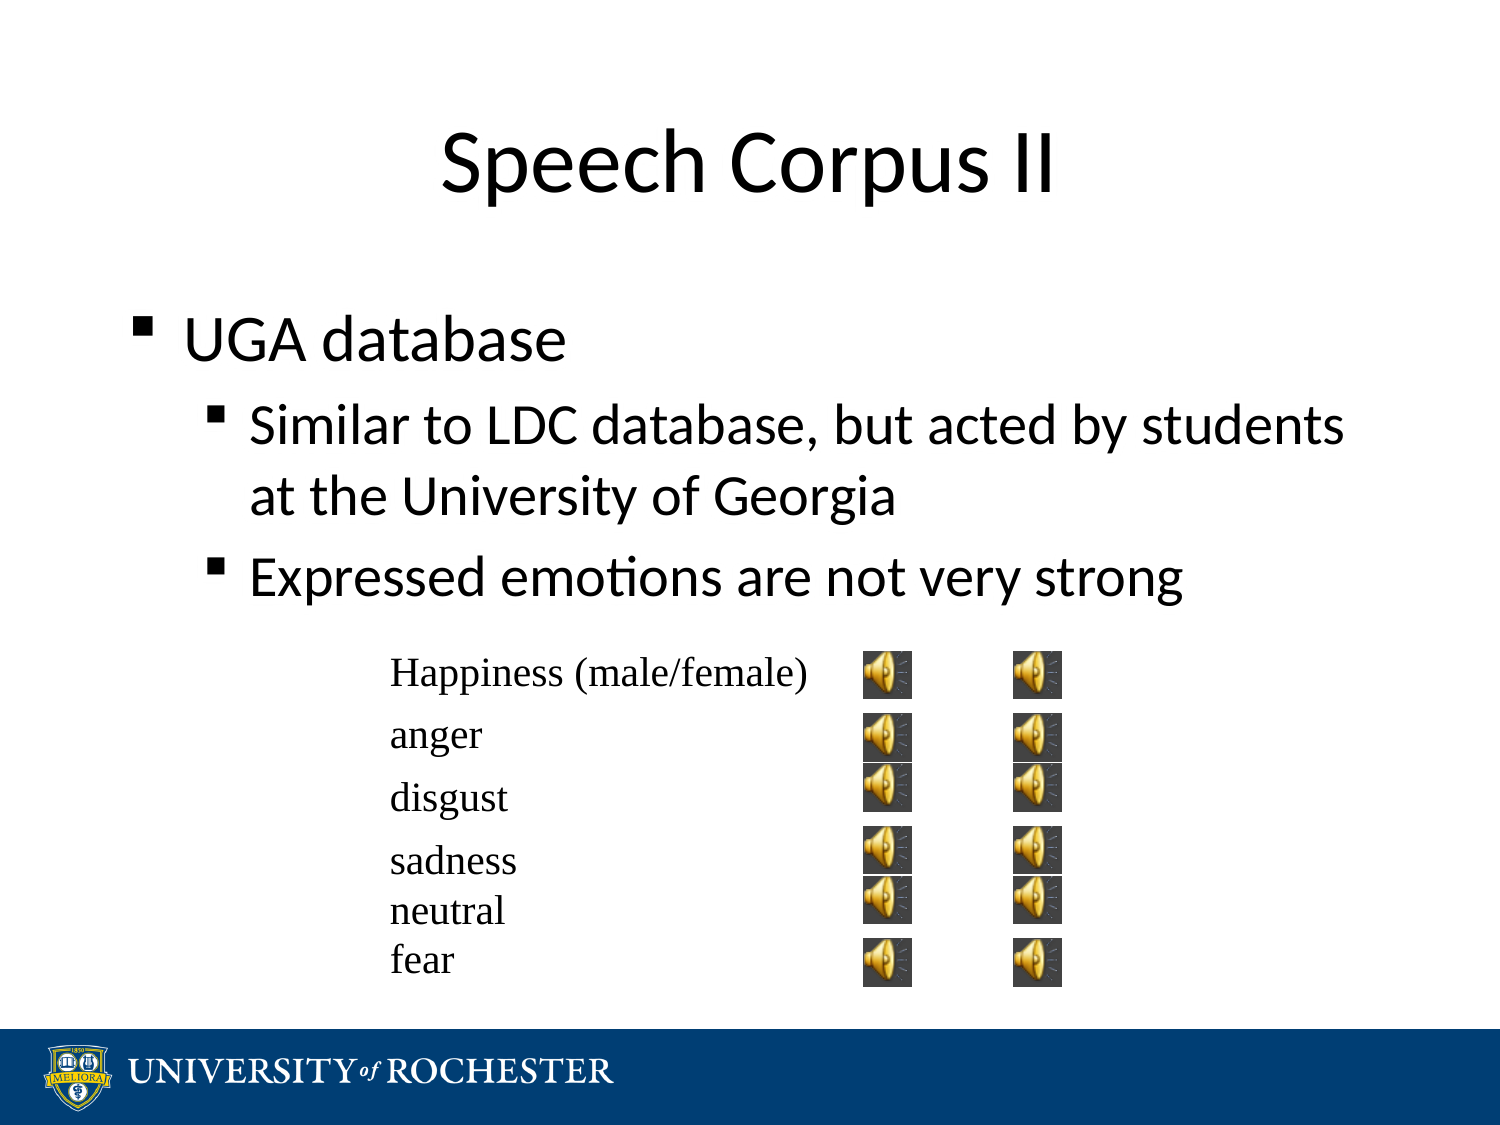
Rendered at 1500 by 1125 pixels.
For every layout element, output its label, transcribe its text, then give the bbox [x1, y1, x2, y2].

picture [862, 649, 913, 701]
picture [862, 712, 913, 813]
picture [1012, 712, 1063, 813]
picture [862, 824, 913, 926]
text_box fear [375, 940, 630, 990]
list UGA database Similar to LDC database, but acted by students at the University of Georgia Expressed emotions are not very strong [112, 287, 1388, 963]
title Speech Corpus II [112, 62, 1388, 251]
text_box disgust [375, 762, 630, 828]
text_box neutral [375, 875, 630, 940]
picture [862, 937, 913, 988]
text_box sadness [375, 828, 627, 875]
picture [1012, 649, 1063, 701]
picture [0, 1029, 1500, 1125]
text_box anger [375, 699, 630, 762]
picture [1012, 824, 1063, 926]
picture [1012, 937, 1063, 988]
text_box Happiness (male/female) [374, 637, 1019, 703]
